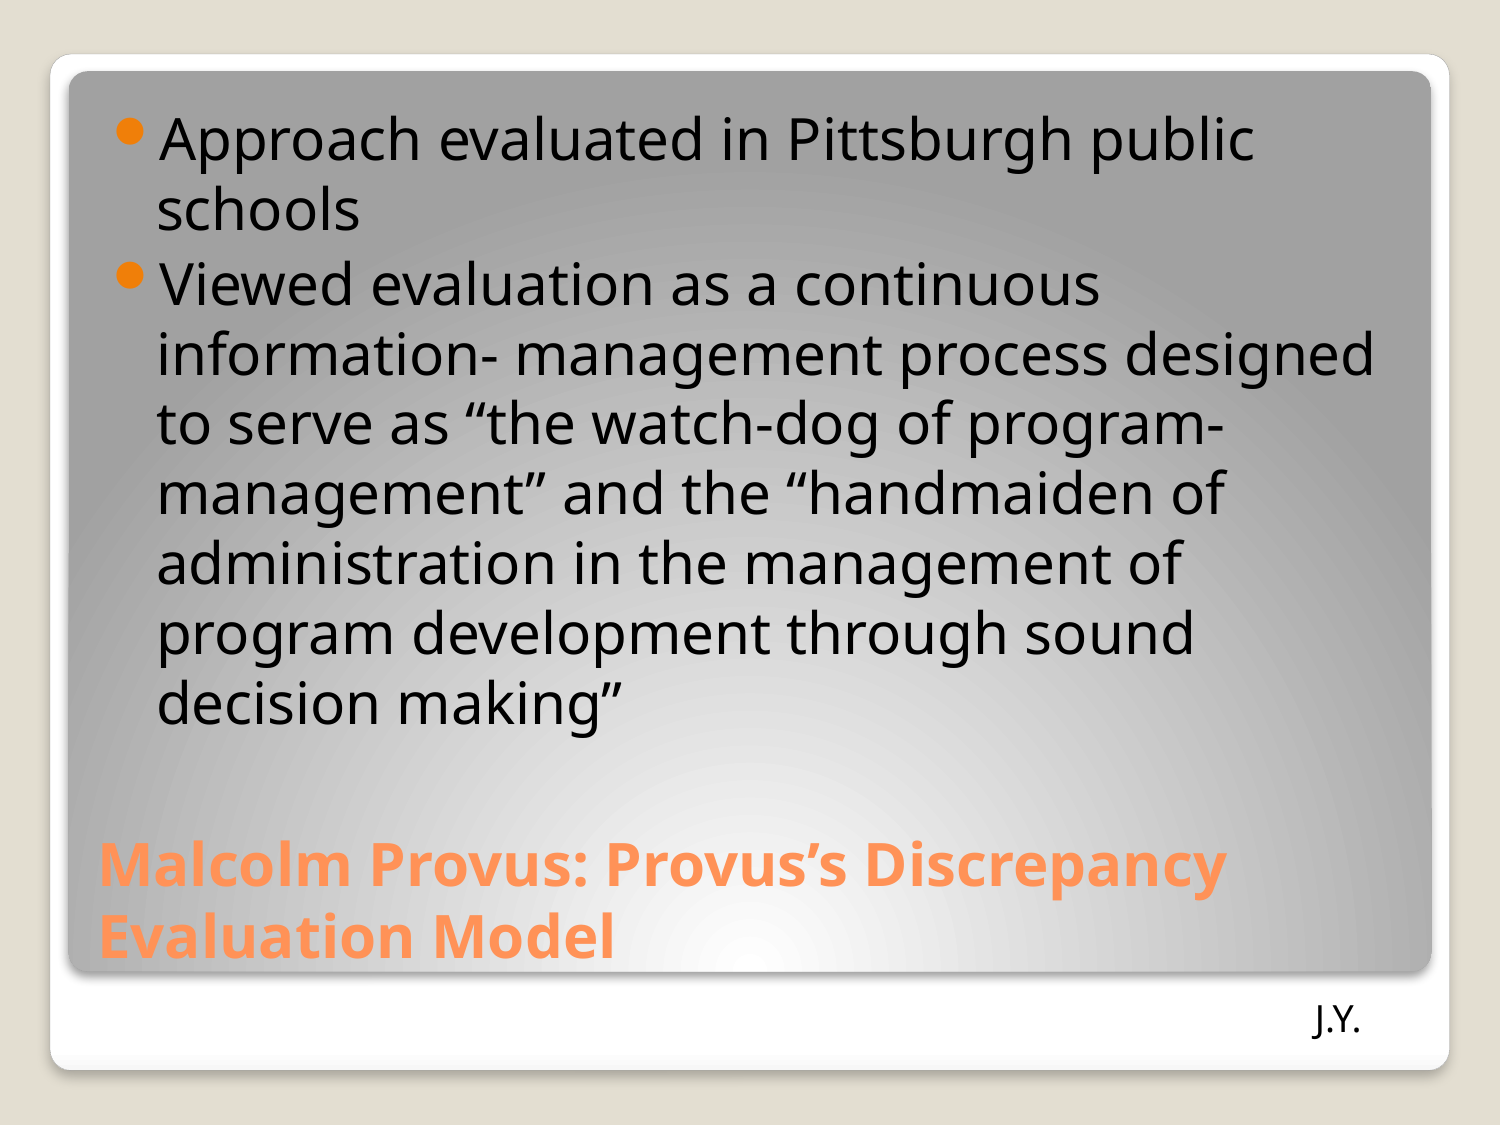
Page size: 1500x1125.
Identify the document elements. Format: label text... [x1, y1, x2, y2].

title Malcolm Provus: Provus’s Discrepancy Evaluation Model [82, 817, 1425, 1050]
list Approach evaluated in Pittsburgh public schools Viewed evaluation as a continuous information- management process designed to serve as “the watch-dog of program-management” and the “handmaiden of administration in the management of program development through sound decision making” [82, 86, 1425, 774]
text_box J.Y. [1299, 987, 1400, 1048]
